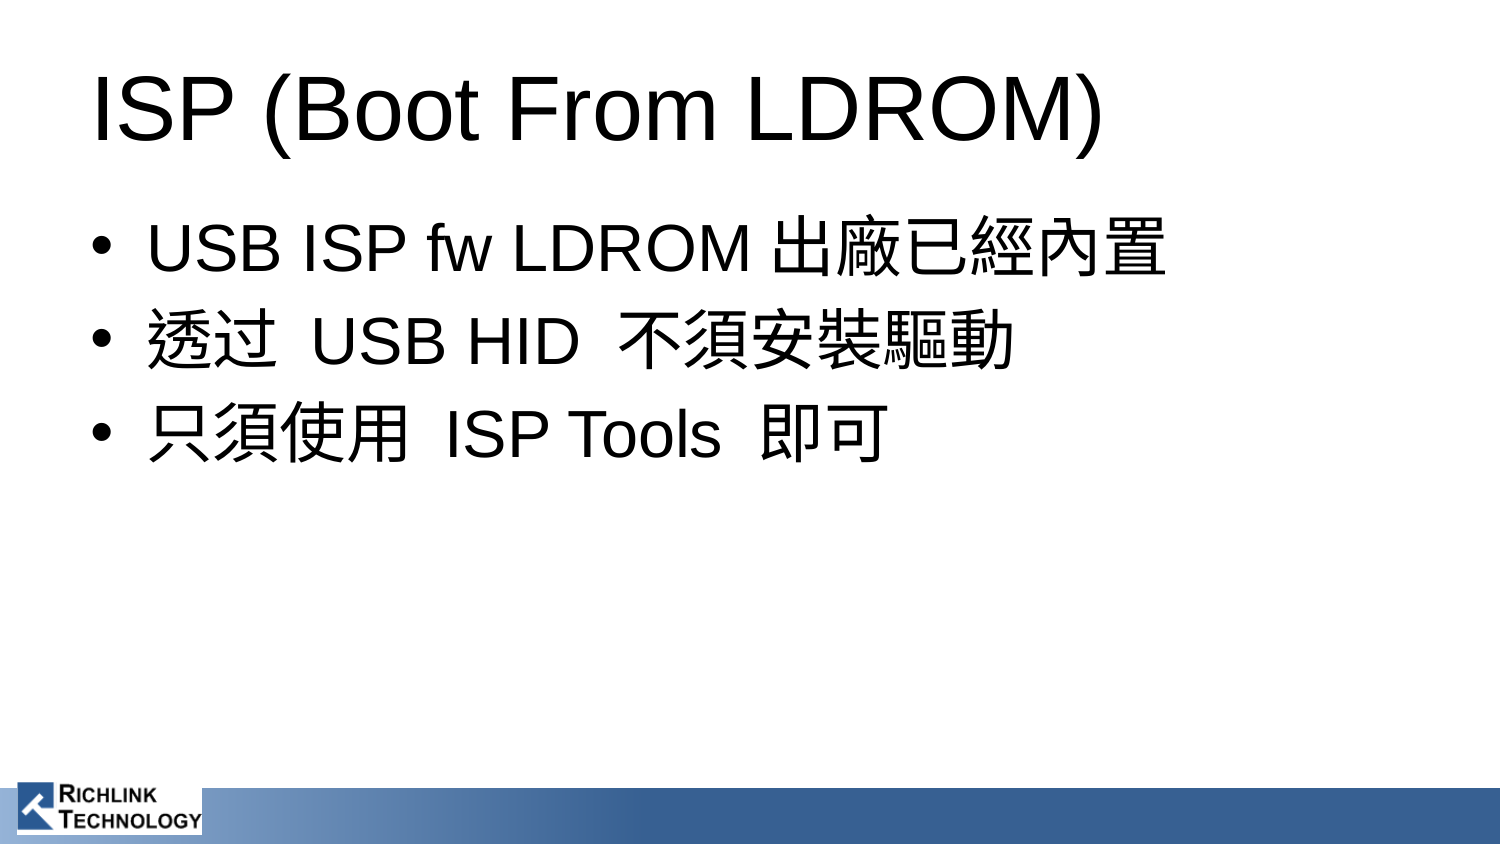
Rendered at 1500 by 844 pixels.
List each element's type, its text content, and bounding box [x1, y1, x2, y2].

picture [17, 776, 202, 835]
title ISP (Boot From LDROM) [75, 33, 1425, 175]
list USB ISP fw LDROM出廠已經內置 透过 USB HID 不須安裝驅動 只須使用 ISP Tools 即可 [75, 196, 1425, 754]
slide_number [1074, 782, 1425, 827]
